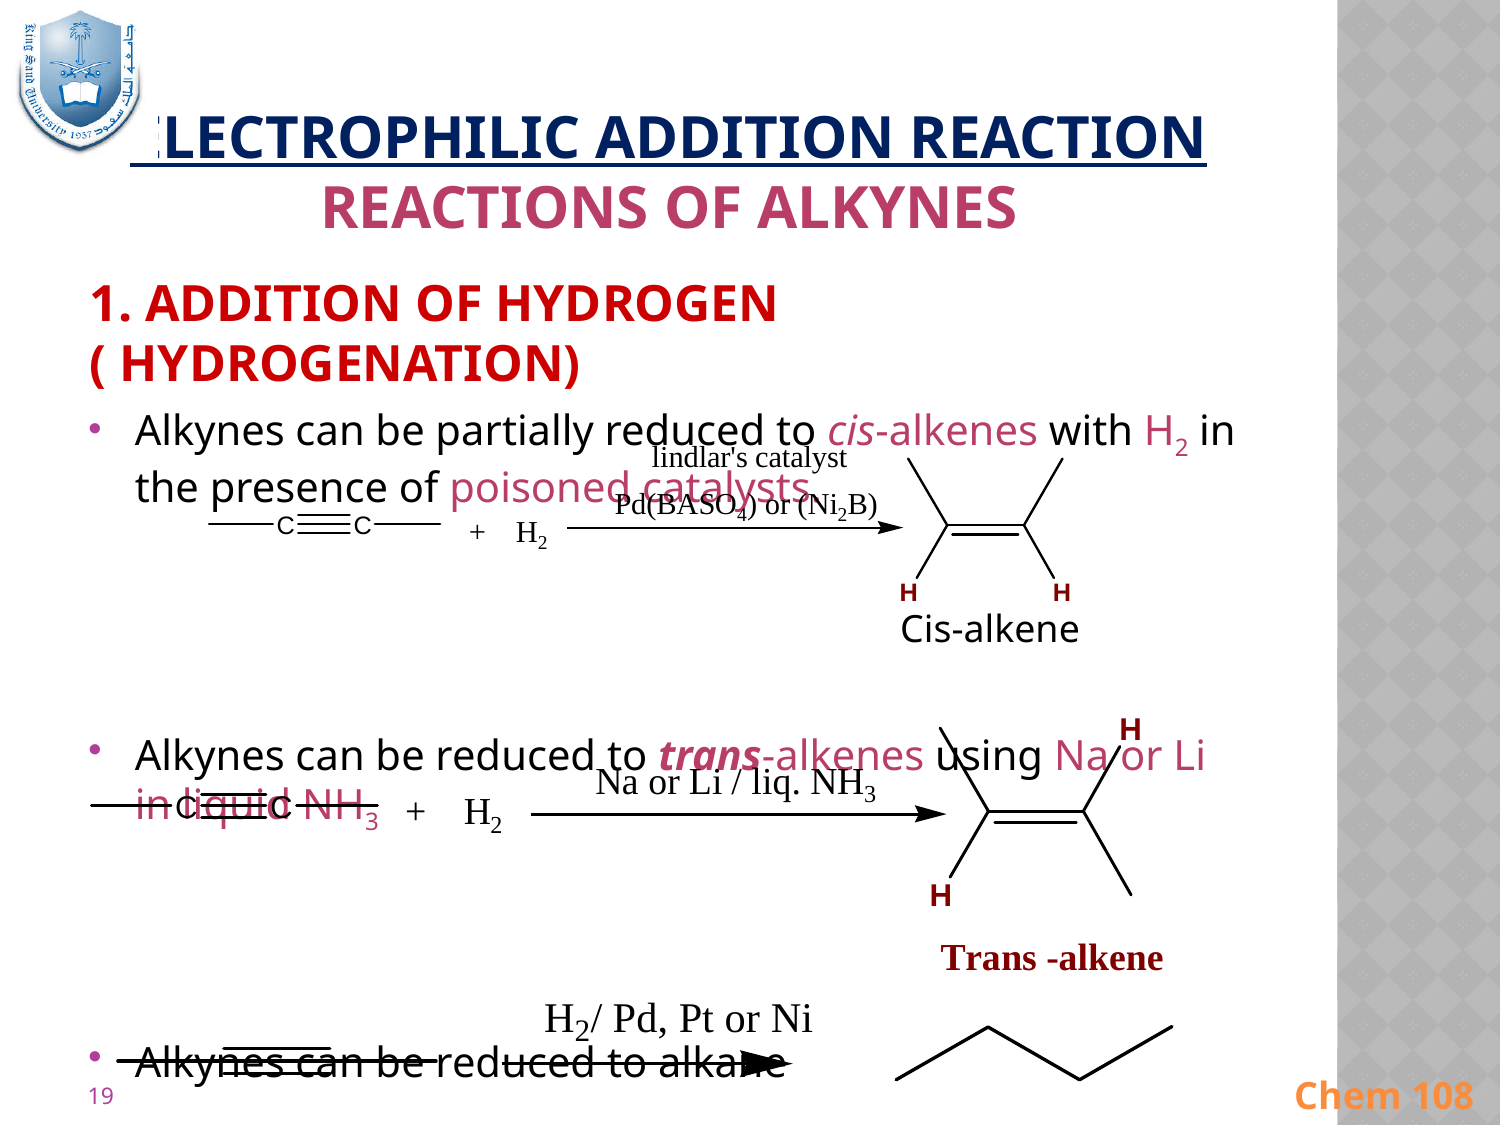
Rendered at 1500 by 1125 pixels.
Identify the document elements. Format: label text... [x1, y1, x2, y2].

picture [0, 0, 159, 160]
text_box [206, 443, 1072, 602]
text_box Cis-alkene [885, 597, 1095, 657]
text_box 108 Chem [1279, 1064, 1489, 1125]
list 1. Addition of hydrogen ( Hydrogenation) Alkynes can be partially reduced to cis-alkenes with H2 in the presence of poisoned catalysts. Alkynes can be reduced to trans-alkenes using Na or Li in liquid NH3 Alkynes can be reduced to alkane [75, 264, 1263, 1059]
slide_number 19 [17, 1075, 115, 1113]
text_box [113, 999, 1177, 1086]
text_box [88, 715, 1164, 980]
title Electrophilic Addition Reaction Reactions of alkynes [75, 52, 1263, 240]
